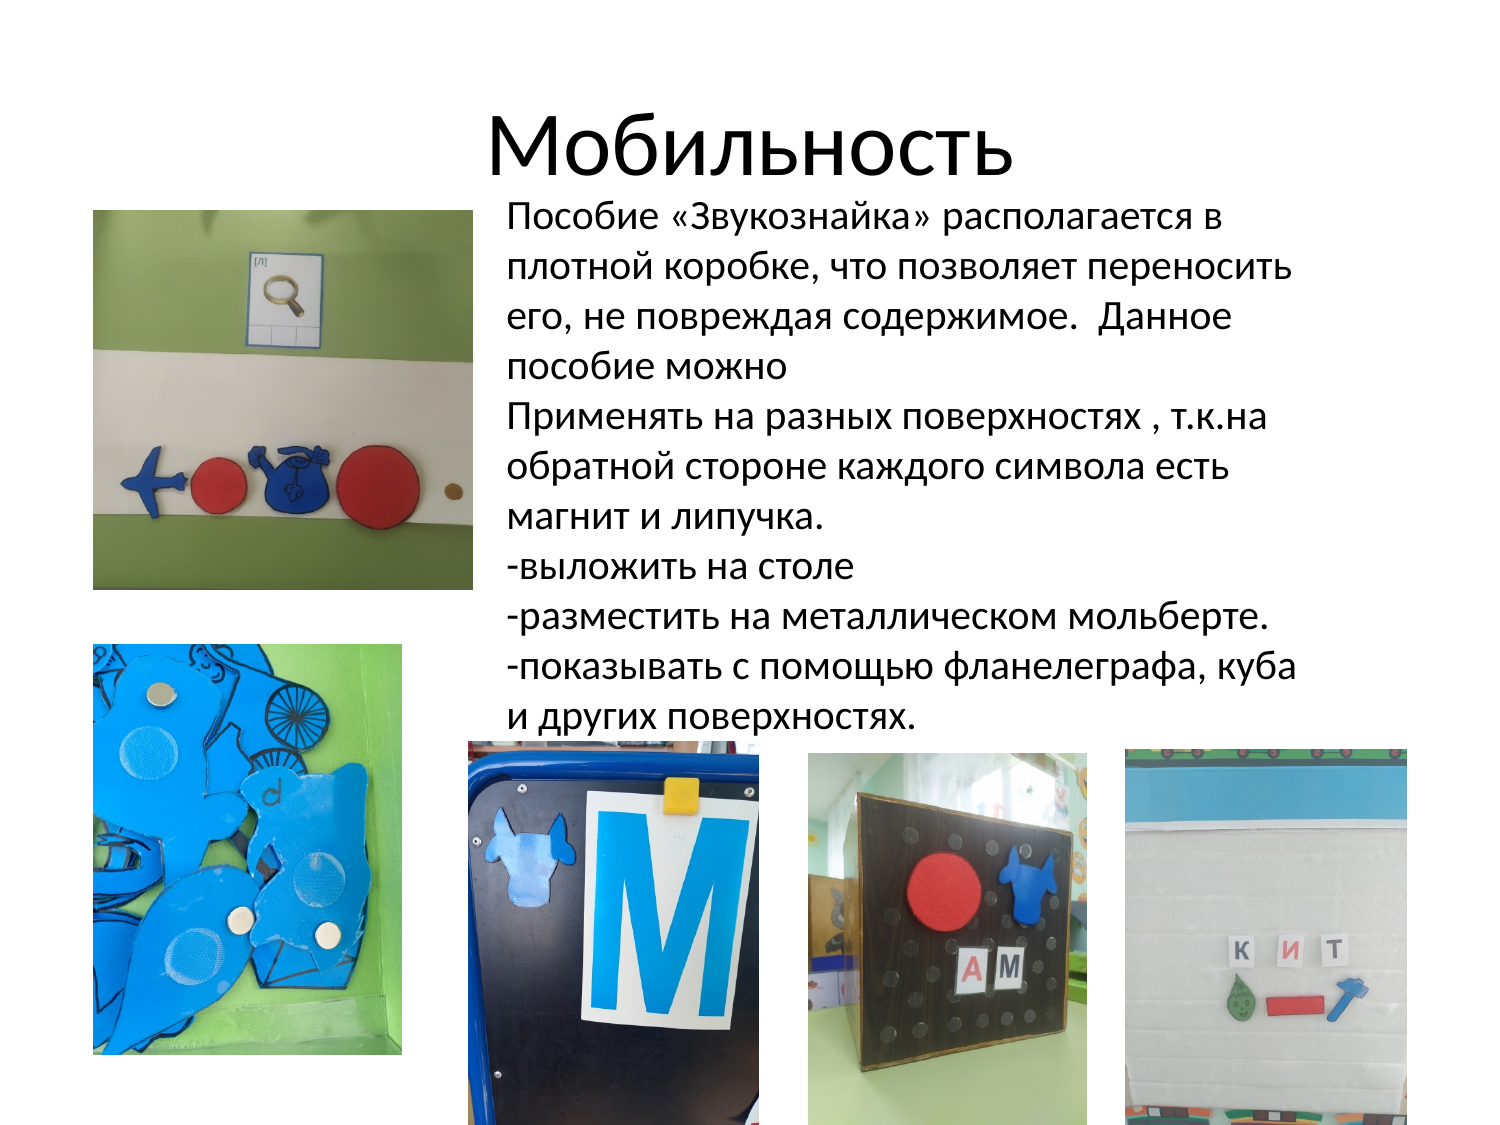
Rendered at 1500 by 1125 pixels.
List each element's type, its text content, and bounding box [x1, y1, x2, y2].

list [93, 644, 402, 1055]
picture [468, 741, 759, 1125]
title Мобильность [75, 45, 1425, 233]
picture [93, 210, 473, 590]
picture [808, 753, 1088, 1125]
picture [1124, 749, 1407, 1125]
text_box Пособие «Звукознайка» располагается в плотной коробке, что позволяет переносить его, не повреждая содержимое. Данное пособие можно Применять на разных поверхностях , т.к.на обратной стороне каждого символа есть магнит и липучка. -выложить на столе -разместить на металлическом мольберте. -показывать с помощью фланелеграфа, куба и других поверхностях. [491, 180, 1324, 746]
